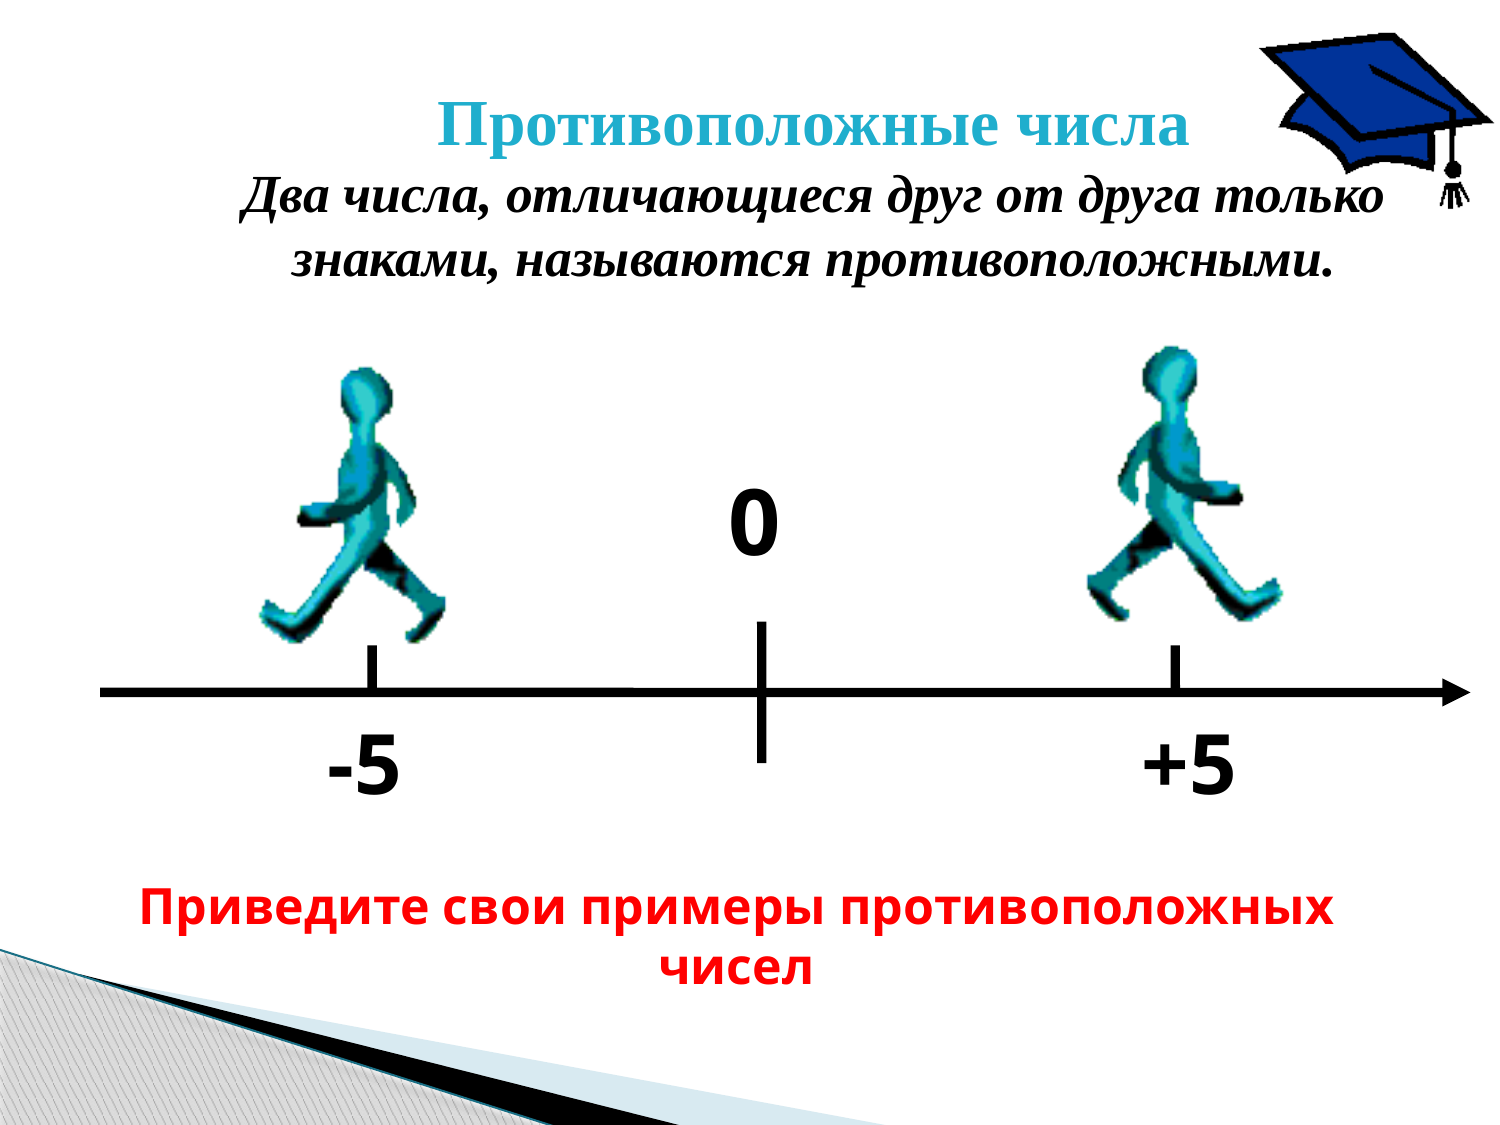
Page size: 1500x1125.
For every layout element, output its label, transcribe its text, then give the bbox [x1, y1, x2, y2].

picture [1054, 327, 1303, 641]
text_box -5 [313, 704, 418, 819]
picture [241, 349, 479, 663]
text_box 0 [714, 456, 797, 581]
picture [1255, 30, 1500, 212]
text_box [1176, 686, 1471, 699]
title Противоположные числа Два числа, отличающиеся друг от друга только знаками, называются противоположными. [128, 70, 1500, 297]
text_box Приведите свои примеры противоположных чисел [76, 867, 1396, 1002]
text_box +5 [1105, 704, 1252, 819]
